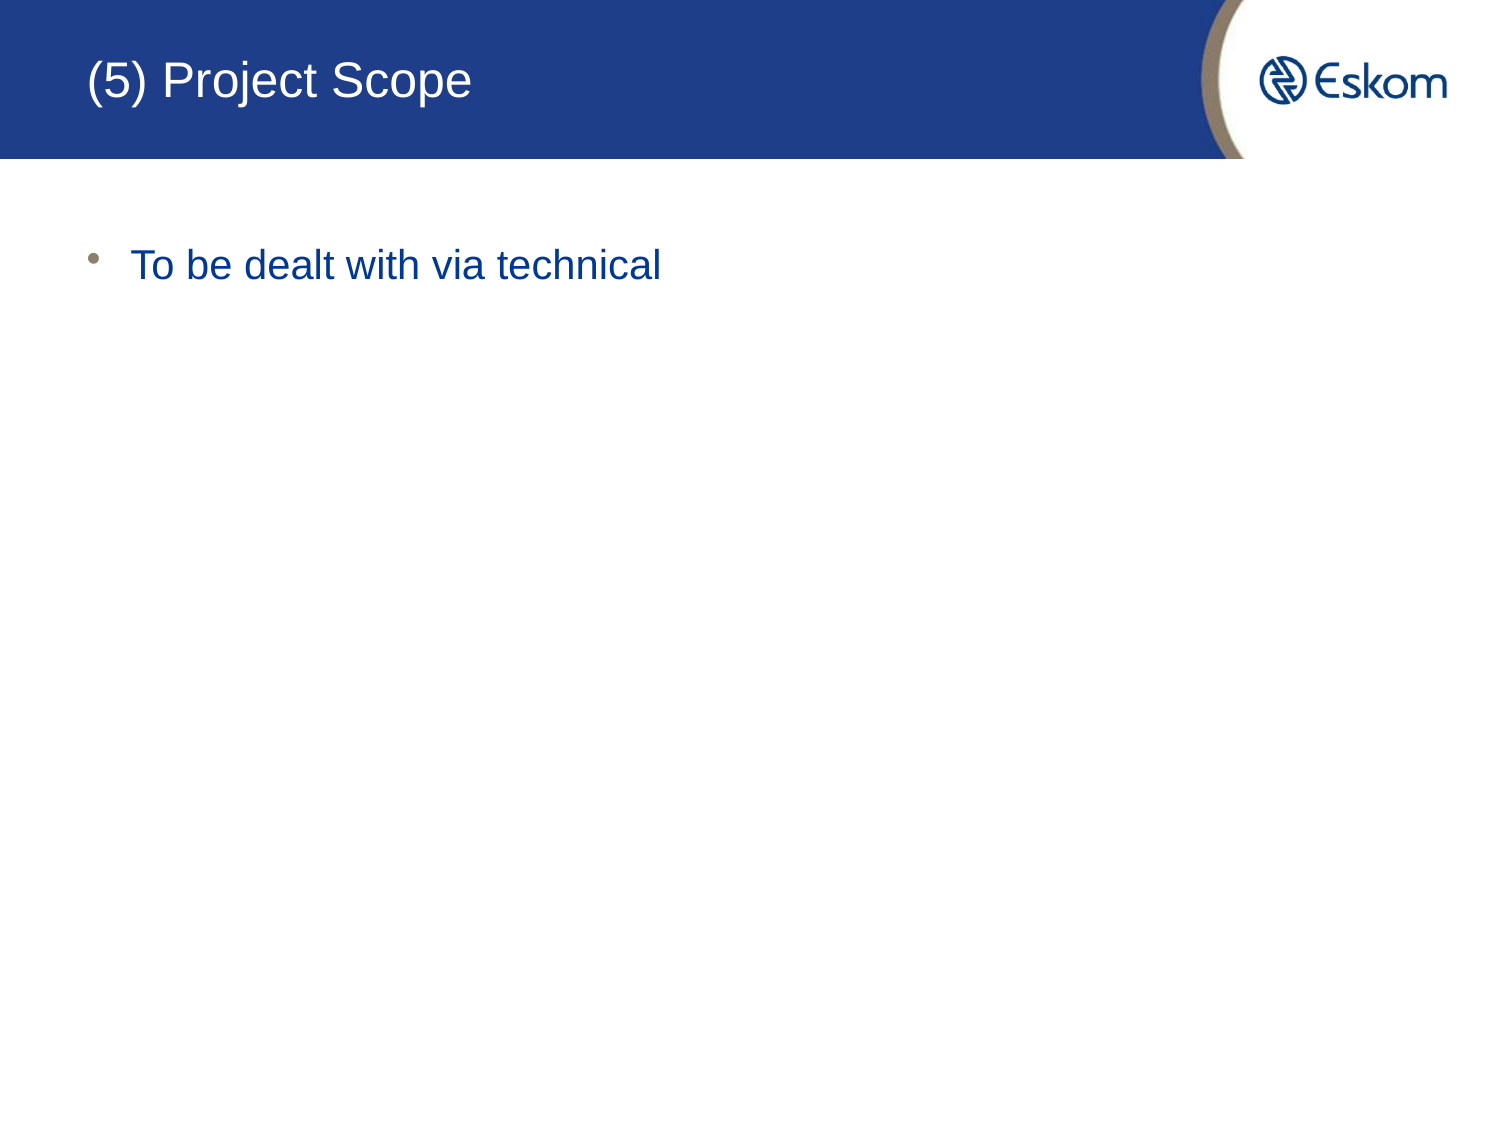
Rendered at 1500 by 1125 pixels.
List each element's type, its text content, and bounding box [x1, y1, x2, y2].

picture [1257, 55, 1450, 105]
picture [0, 0, 1246, 159]
title (5) Project Scope [71, 27, 1142, 137]
list To be dealt with via technical [71, 235, 1447, 1064]
